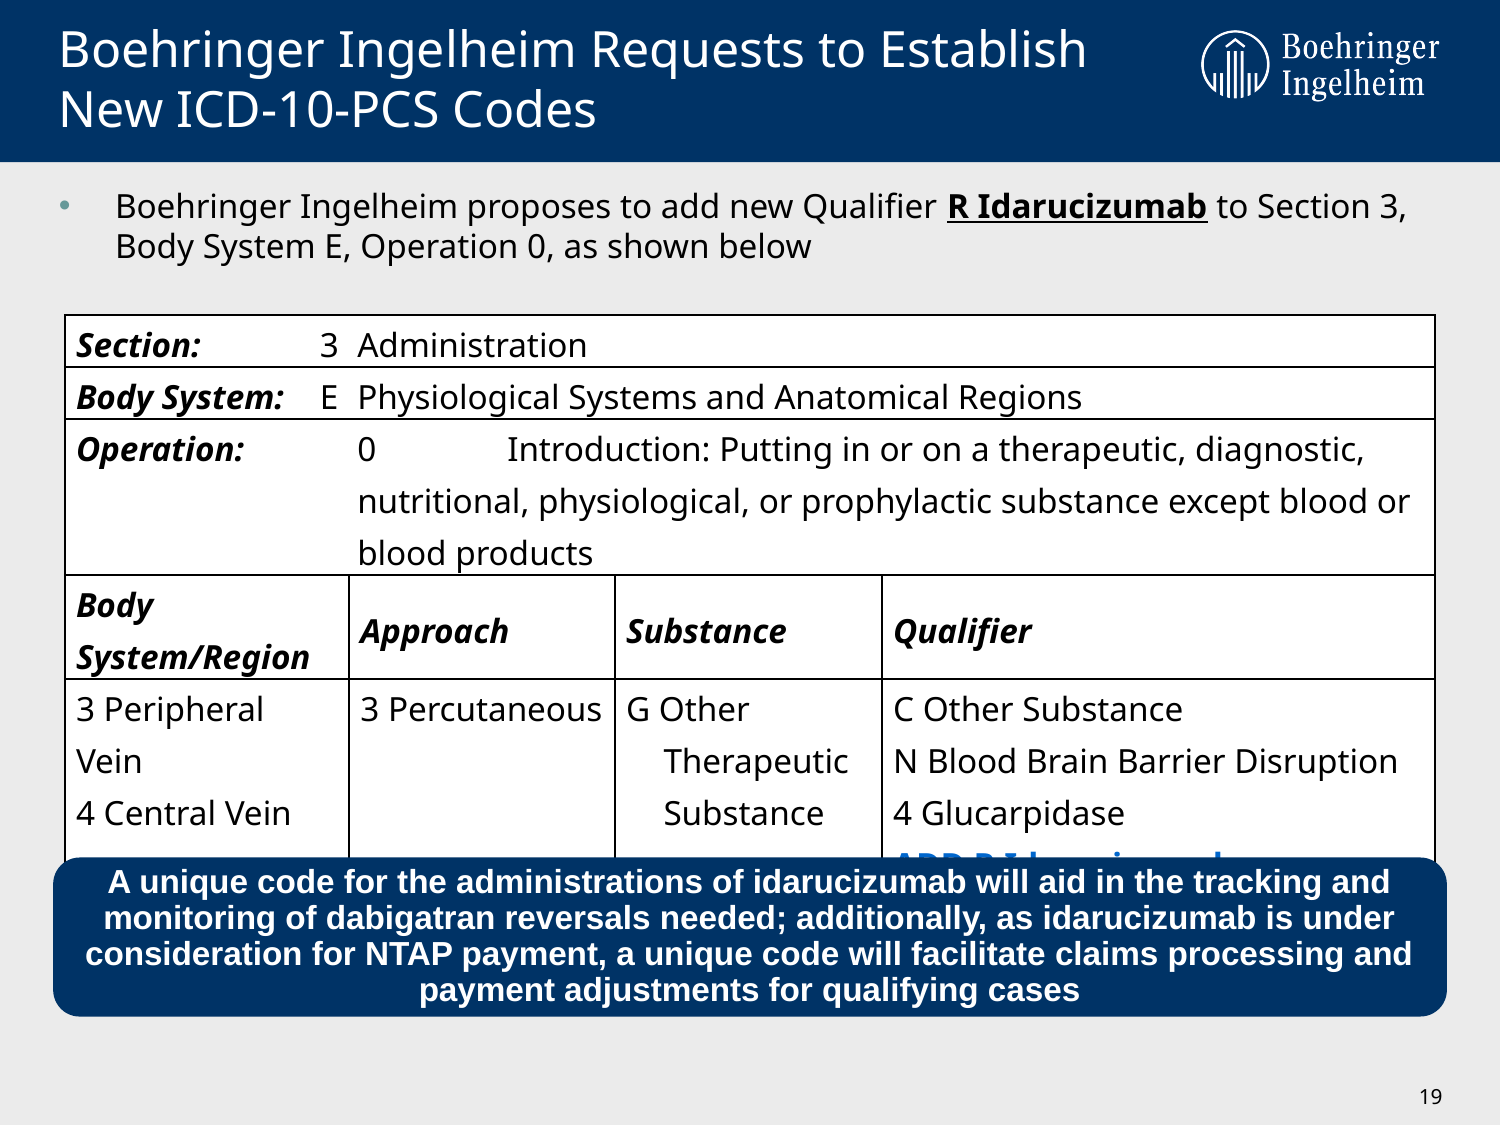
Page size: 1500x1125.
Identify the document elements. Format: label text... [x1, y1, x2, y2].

table_cell Approach [350, 576, 614, 678]
table_cell C Other Substance N Blood Brain Barrier Disruption 4 Glucarpidase ADD R Idarucizumab [883, 680, 1434, 858]
table_cell 3 Peripheral Vein 4 Central Vein [66, 680, 348, 858]
table_cell 3 Percutaneous [350, 680, 614, 855]
table_header Section: 3 Administration [66, 316, 1434, 366]
slide_number 19 [1294, 1082, 1443, 1113]
table_cell G Other Therapeutic Substance [616, 680, 881, 855]
table_cell Operation: 0 Introduction: Putting in or on a therapeutic, diagnostic, nutritional, physiological, or prophylactic substance except blood or blood products [66, 420, 1434, 574]
table_cell Body System: E Physiological Systems and Anatomical Regions [66, 368, 1434, 418]
text_box A unique code for the administrations of idarucizumab will aid in the tracking and monitoring of dabigatran reversals needed; additionally, as idarucizumab is under consideration for NTAP payment, a unique code will facilitate claims processing and payment adjustments for qualifying cases [51, 855, 1450, 1019]
title Boehringer Ingelheim Requests to Establish New ICD-10-PCS Codes [58, 17, 1172, 129]
table_cell Qualifier [883, 576, 1434, 678]
table_cell Substance [616, 576, 881, 678]
table_cell Body System/Region [66, 576, 348, 678]
list Boehringer Ingelheim proposes to add new Qualifier R Idarucizumab to Section 3, Body System E, Operation 0, as shown below [58, 184, 1443, 285]
picture [1200, 29, 1441, 103]
